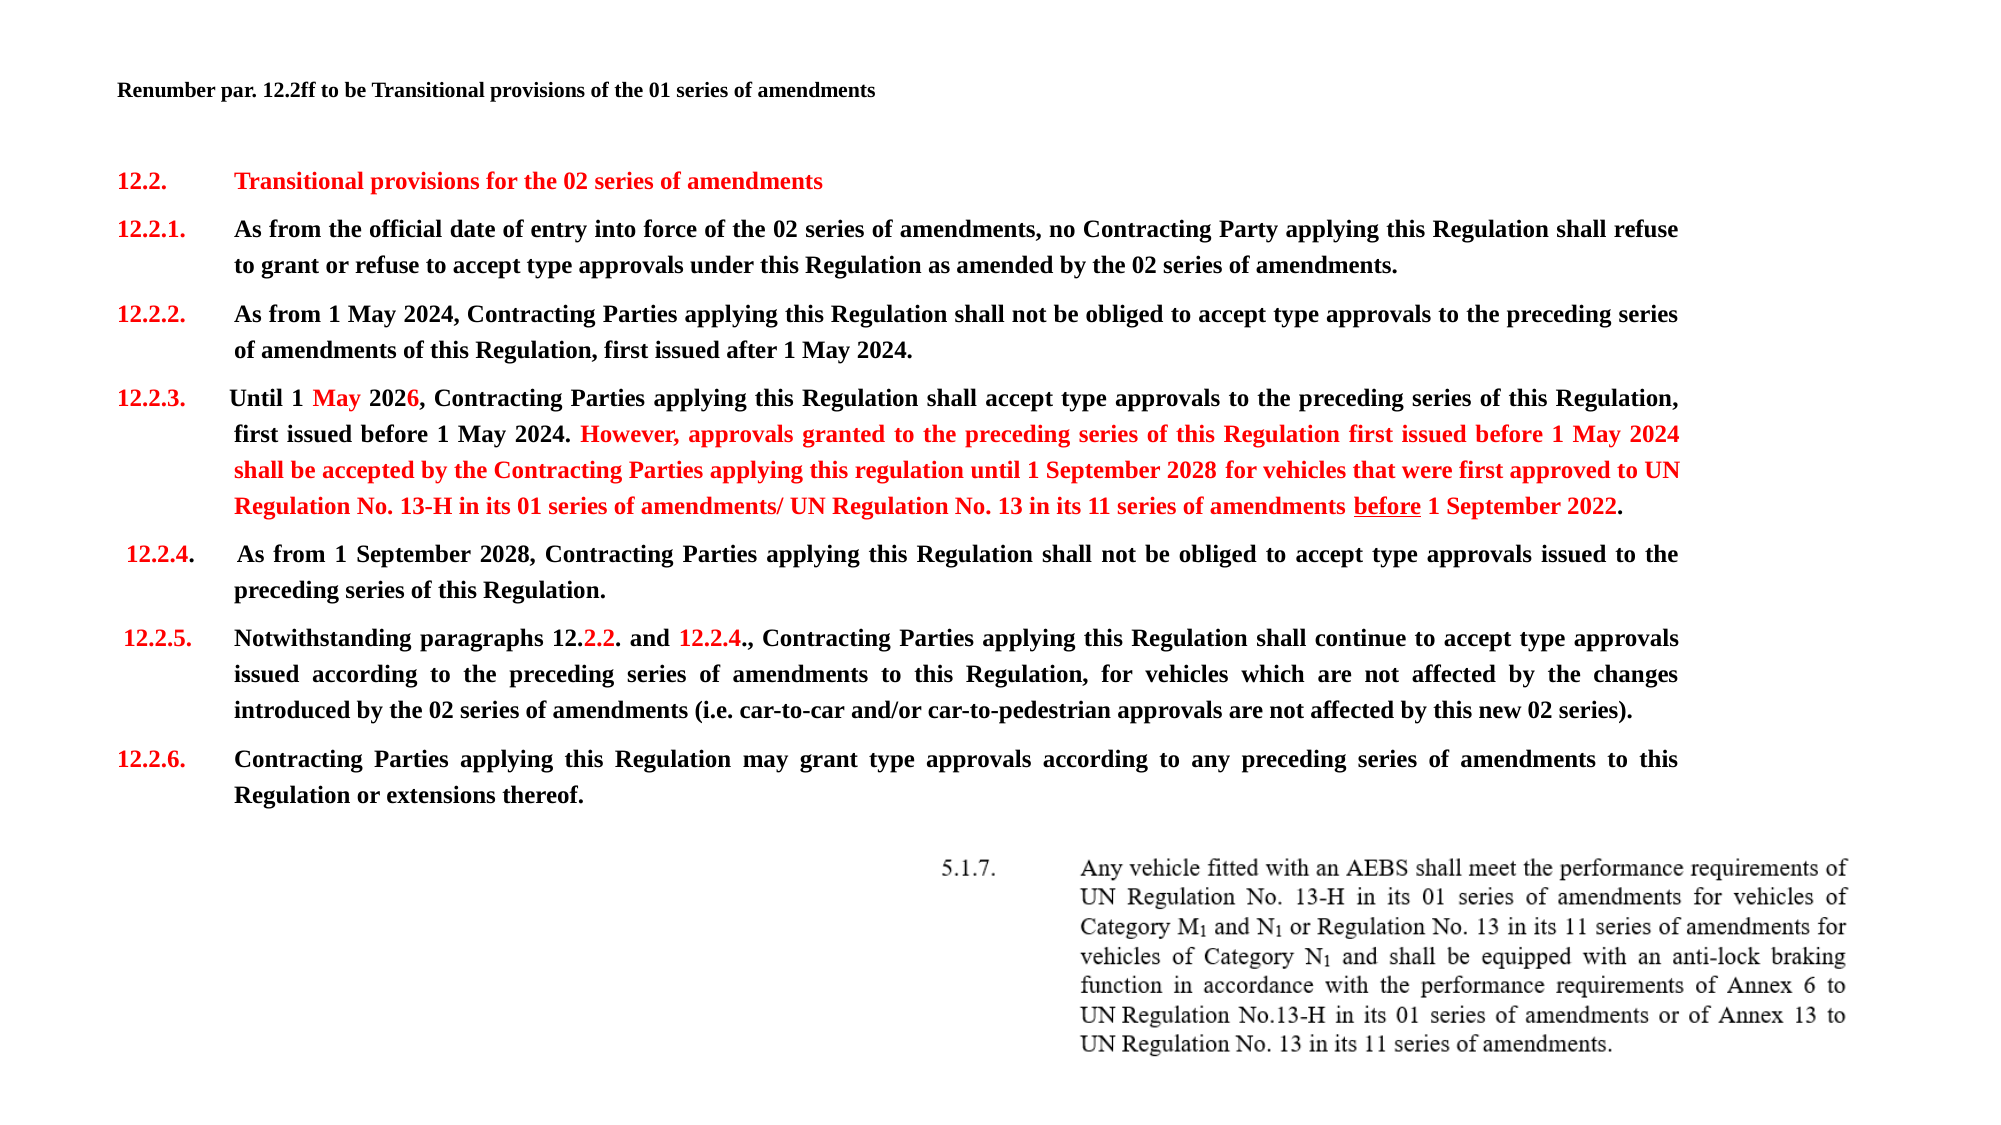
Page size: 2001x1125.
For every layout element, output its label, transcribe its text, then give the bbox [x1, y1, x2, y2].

picture [918, 839, 1919, 1070]
text_box Renumber par. 12.2ff to be Transitional provisions of the 01 series of amendments 12.2. Transitional provisions for the 02 series of amendments 12.2.1. As from the official date of entry into force of the 02 series of amendments, no Contracting Party applying this Regulation shall refuse to grant or refuse to accept type approvals under this Regulation as amended by the 02 series of amendments. 12.2.2. As from 1 May 2024, Contracting Parties applying this Regulation shall not be obliged to accept type approvals to the preceding series of amendments of this Regulation, first issued after 1 May 2024. 12.2.3. Until 1 May 2026, Contracting Parties applying this Regulation shall accept type approvals to the preceding series of this Regulation, first issued before 1 May 2024. However, approvals granted to the preceding series of this Regulation first issued before 1 May 2024 shall be accepted by the Contracting Parties applying this regulation until 1 September 2028 for vehicles that were first approved to UN Regulation No. 13-H in its 01 series of amendments/ UN Regulation No. 13 in its 11 series of amendments before 1 September 2022. 12.2.4. As from 1 September 2028, Contracting Parties applying this Regulation shall not be obliged to accept type approvals issued to the preceding series of this Regulation. 12.2.5. Notwithstanding paragraphs 12.2.2. and 12.2.4., Contracting Parties applying this Regulation shall continue to accept type approvals issued according to the preceding series of amendments to this Regulation, for vehicles which are not affected by the changes introduced by the 02 series of amendments (i.e. car-to-car and/or car-to-pedestrian approvals are not affected by this new 02 series). 12.2.6. Contracting Parties applying this Regulation may grant type approvals according to any preceding series of amendments to this Regulation or extensions thereof. [102, 63, 1696, 864]
